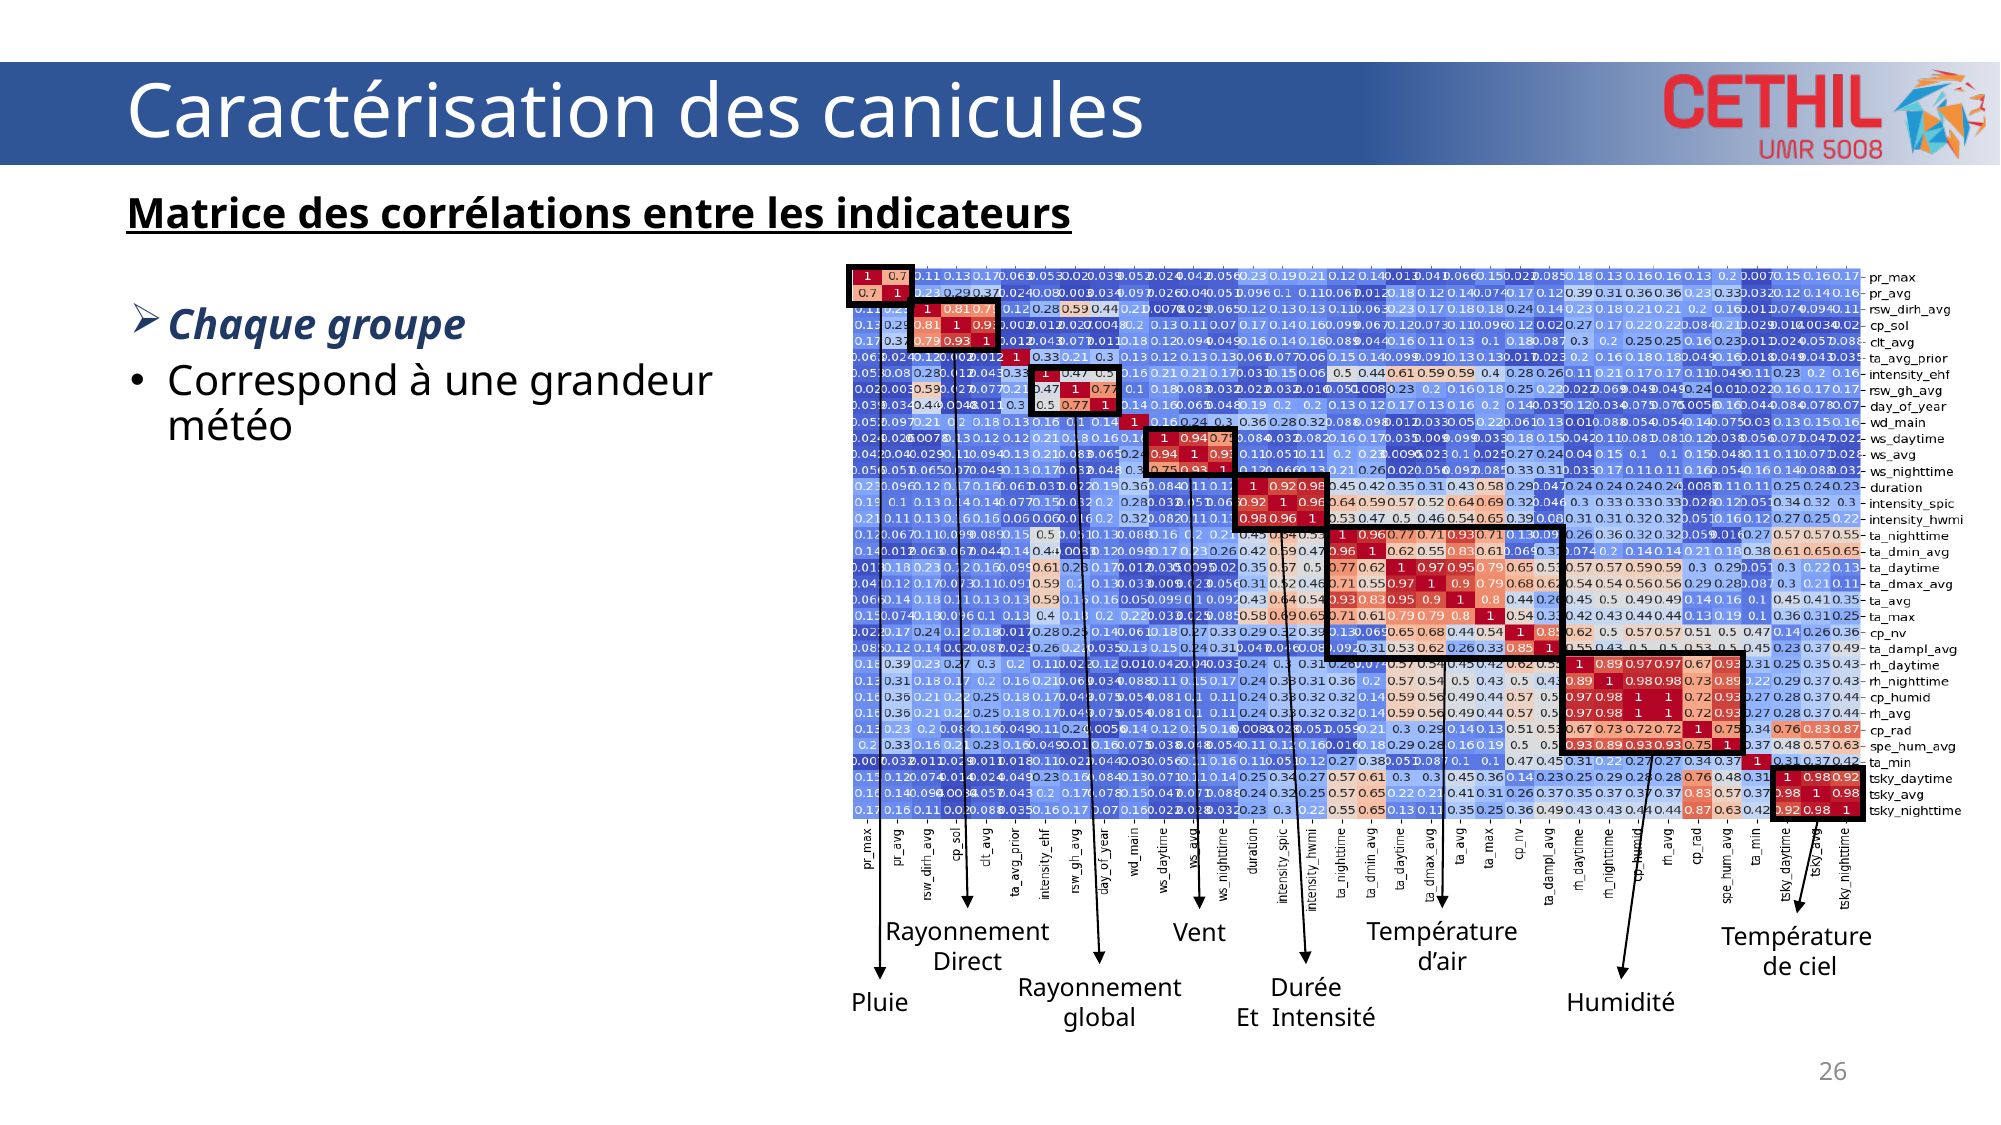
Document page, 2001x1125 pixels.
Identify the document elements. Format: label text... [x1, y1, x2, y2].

list Chaque groupe Correspond à une grandeur météo [111, 296, 833, 1014]
list Matrice des corrélations entre les indicateurs [111, 184, 1935, 267]
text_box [1621, 753, 1653, 980]
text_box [1075, 414, 1100, 965]
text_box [833, 266, 1998, 1042]
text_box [954, 349, 968, 909]
slide_number 26 [1412, 1042, 1863, 1103]
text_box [1190, 475, 1200, 909]
title Caractérisation des canicules [111, 42, 1937, 185]
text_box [1796, 818, 1819, 914]
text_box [1281, 529, 1307, 965]
